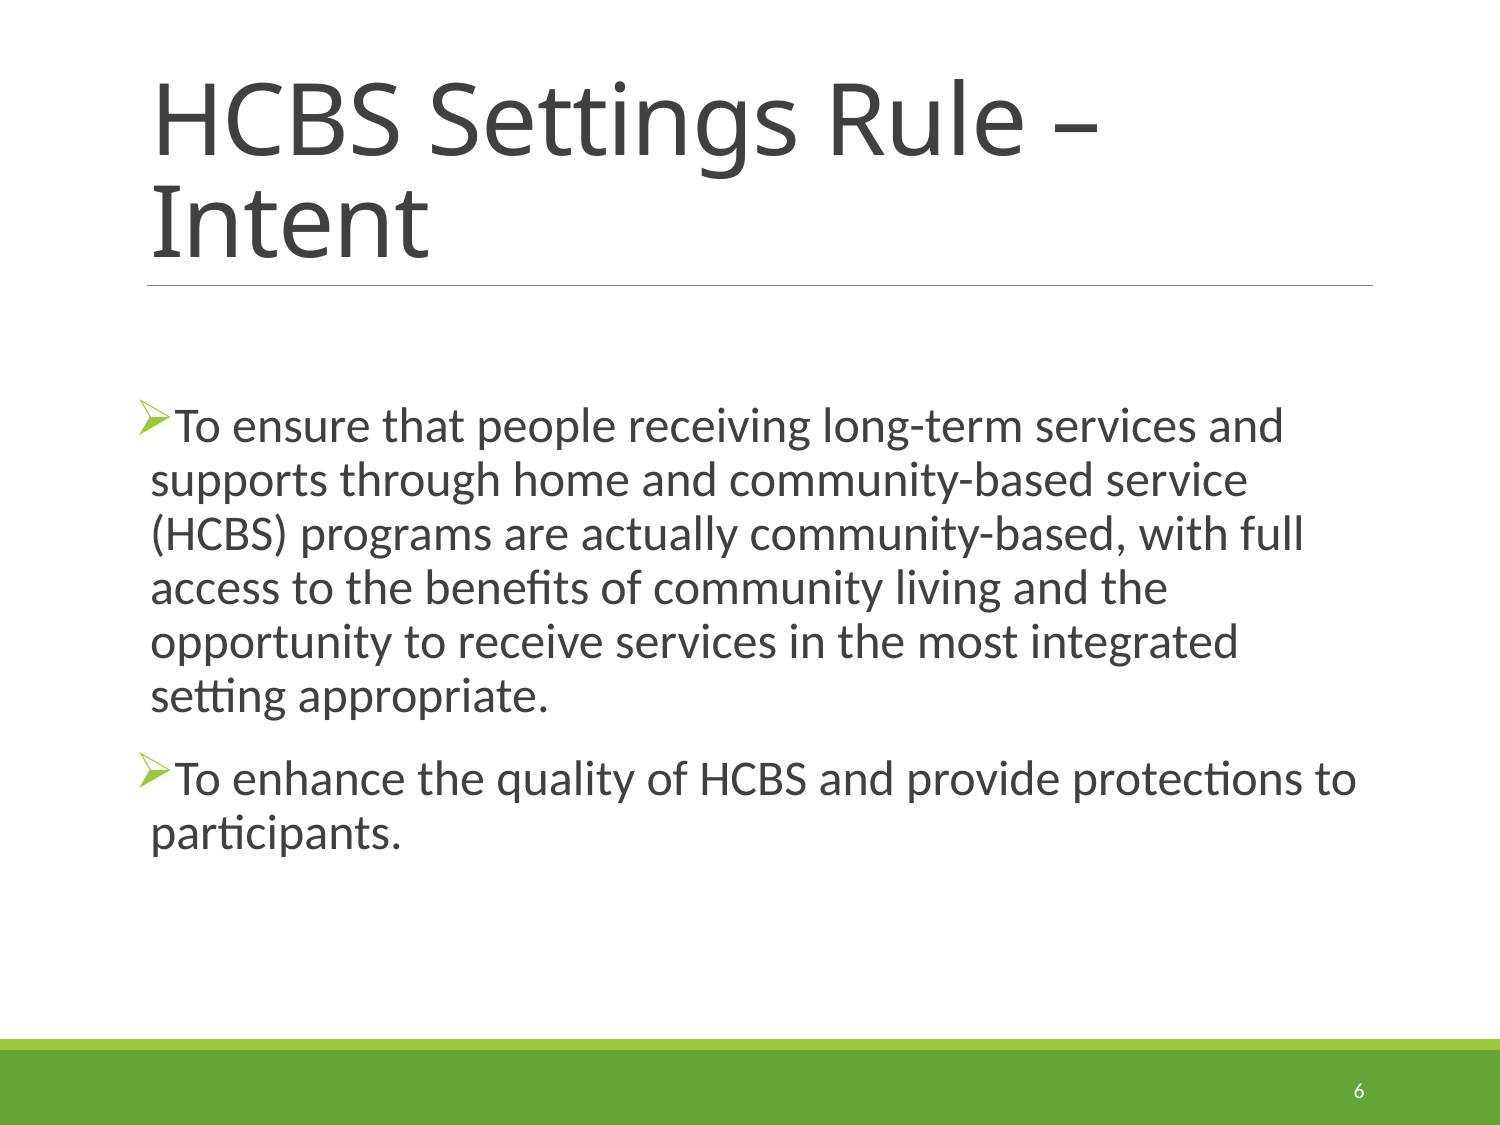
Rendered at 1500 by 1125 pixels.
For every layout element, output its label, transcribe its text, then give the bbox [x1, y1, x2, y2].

slide_number 6 [1218, 1059, 1380, 1120]
list To ensure that people receiving long-term services and supports through home and community-based service (HCBS) programs are actually community-based, with full access to the benefits of community living and the opportunity to receive services in the most integrated setting appropriate. To enhance the quality of HCBS and provide protections to participants. [135, 302, 1373, 963]
title HCBS Settings Rule – Intent [135, 47, 1373, 285]
